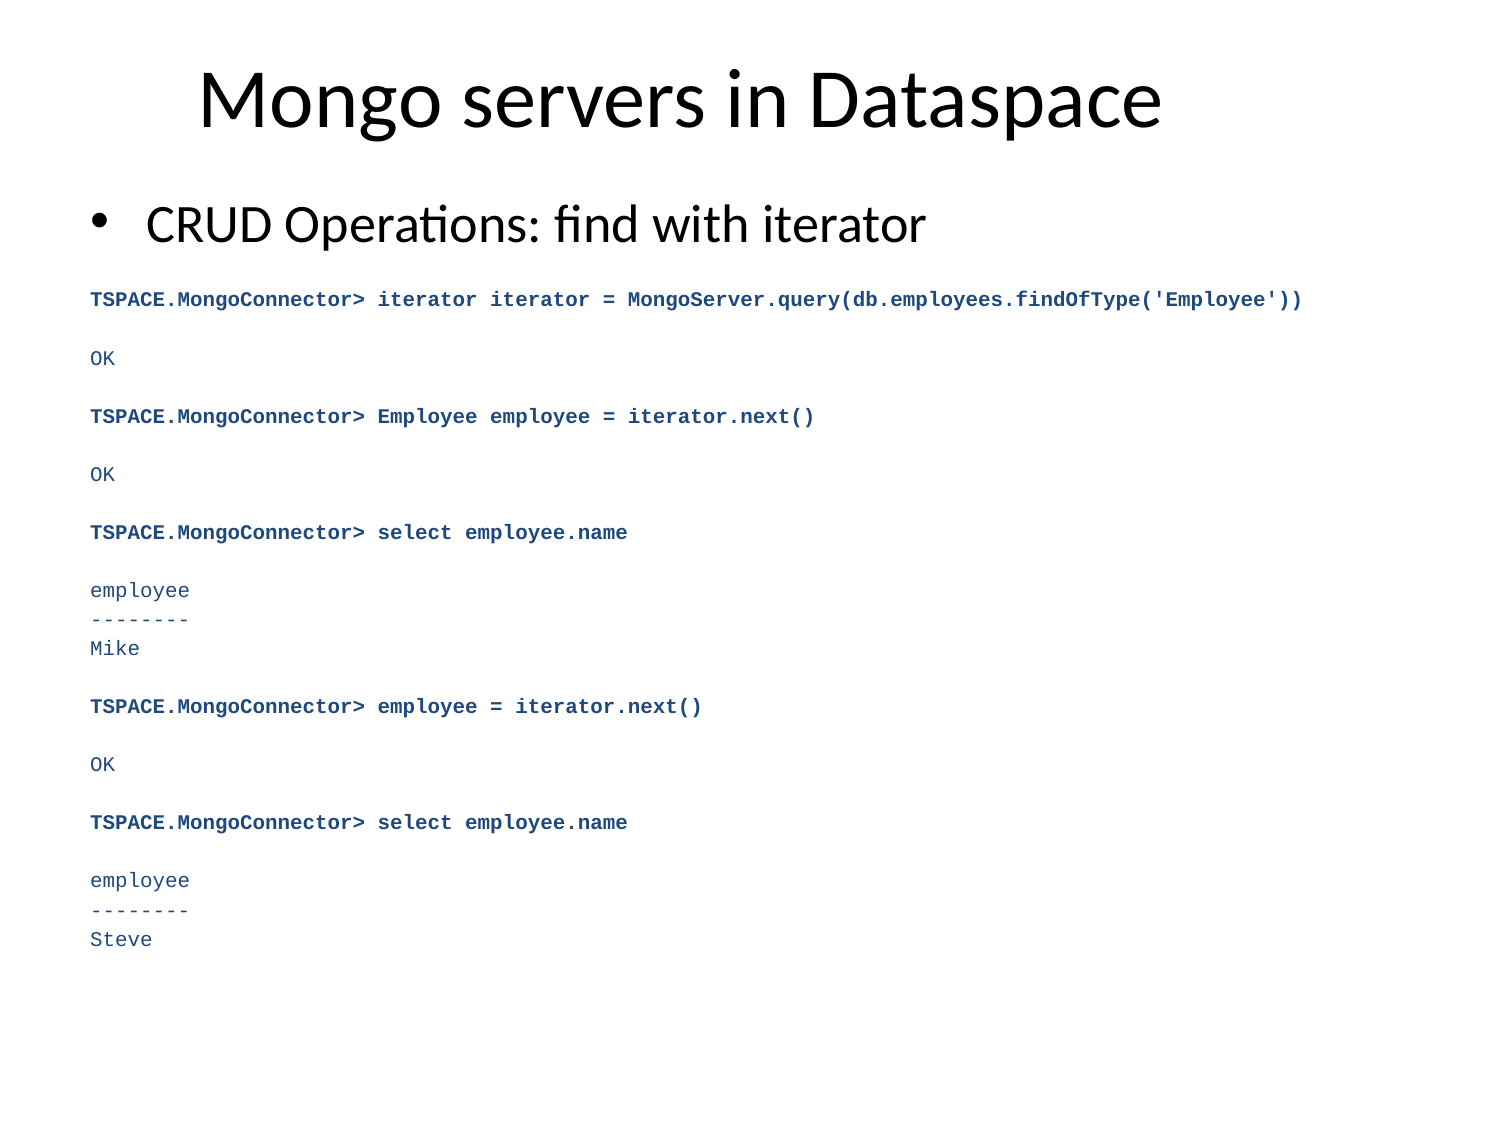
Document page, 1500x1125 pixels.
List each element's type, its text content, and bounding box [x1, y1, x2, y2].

list CRUD Operations: find with iterator TSPACE.MongoConnector> iterator iterator = MongoServer.query(db.employees.findOfType('Employee')) OK TSPACE.MongoConnector> Employee employee = iterator.next() OK TSPACE.MongoConnector> select employee.name employee -------- Mike TSPACE.MongoConnector> employee = iterator.next() OK TSPACE.MongoConnector> select employee.name employee -------- Steve [75, 180, 1425, 1005]
title Mongo servers in Dataspace [75, 35, 1425, 153]
